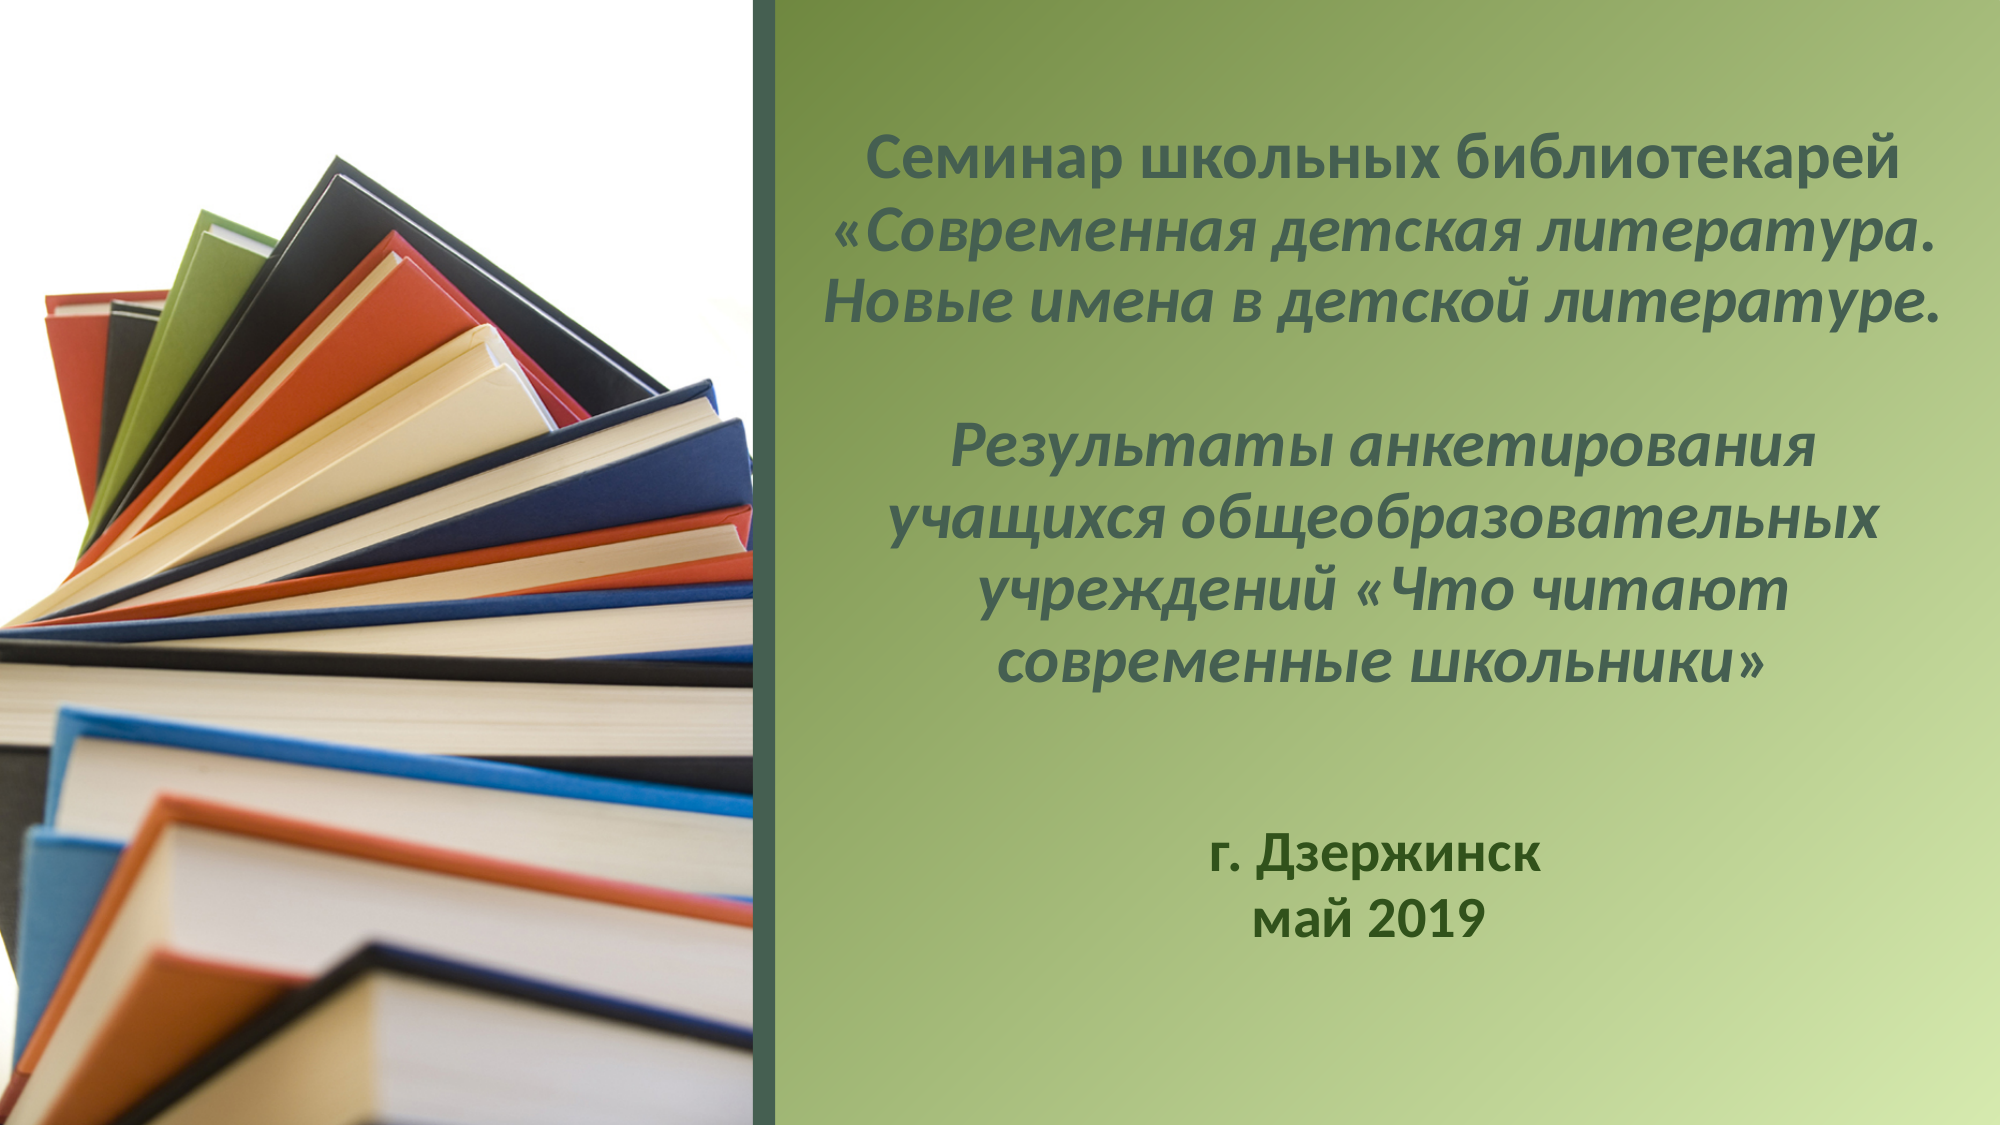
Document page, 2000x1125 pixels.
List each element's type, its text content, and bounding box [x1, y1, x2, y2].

title Семинар школьных библиотекарей «Современная детская литература. Новые имена в детской литературе. Результаты анкетирования учащихся общеобразовательных учреждений «Что читают современные школьники» [800, 125, 1969, 787]
picture [0, 0, 752, 1125]
subtitle г. Дзержинск май 2019 [800, 808, 1951, 1013]
